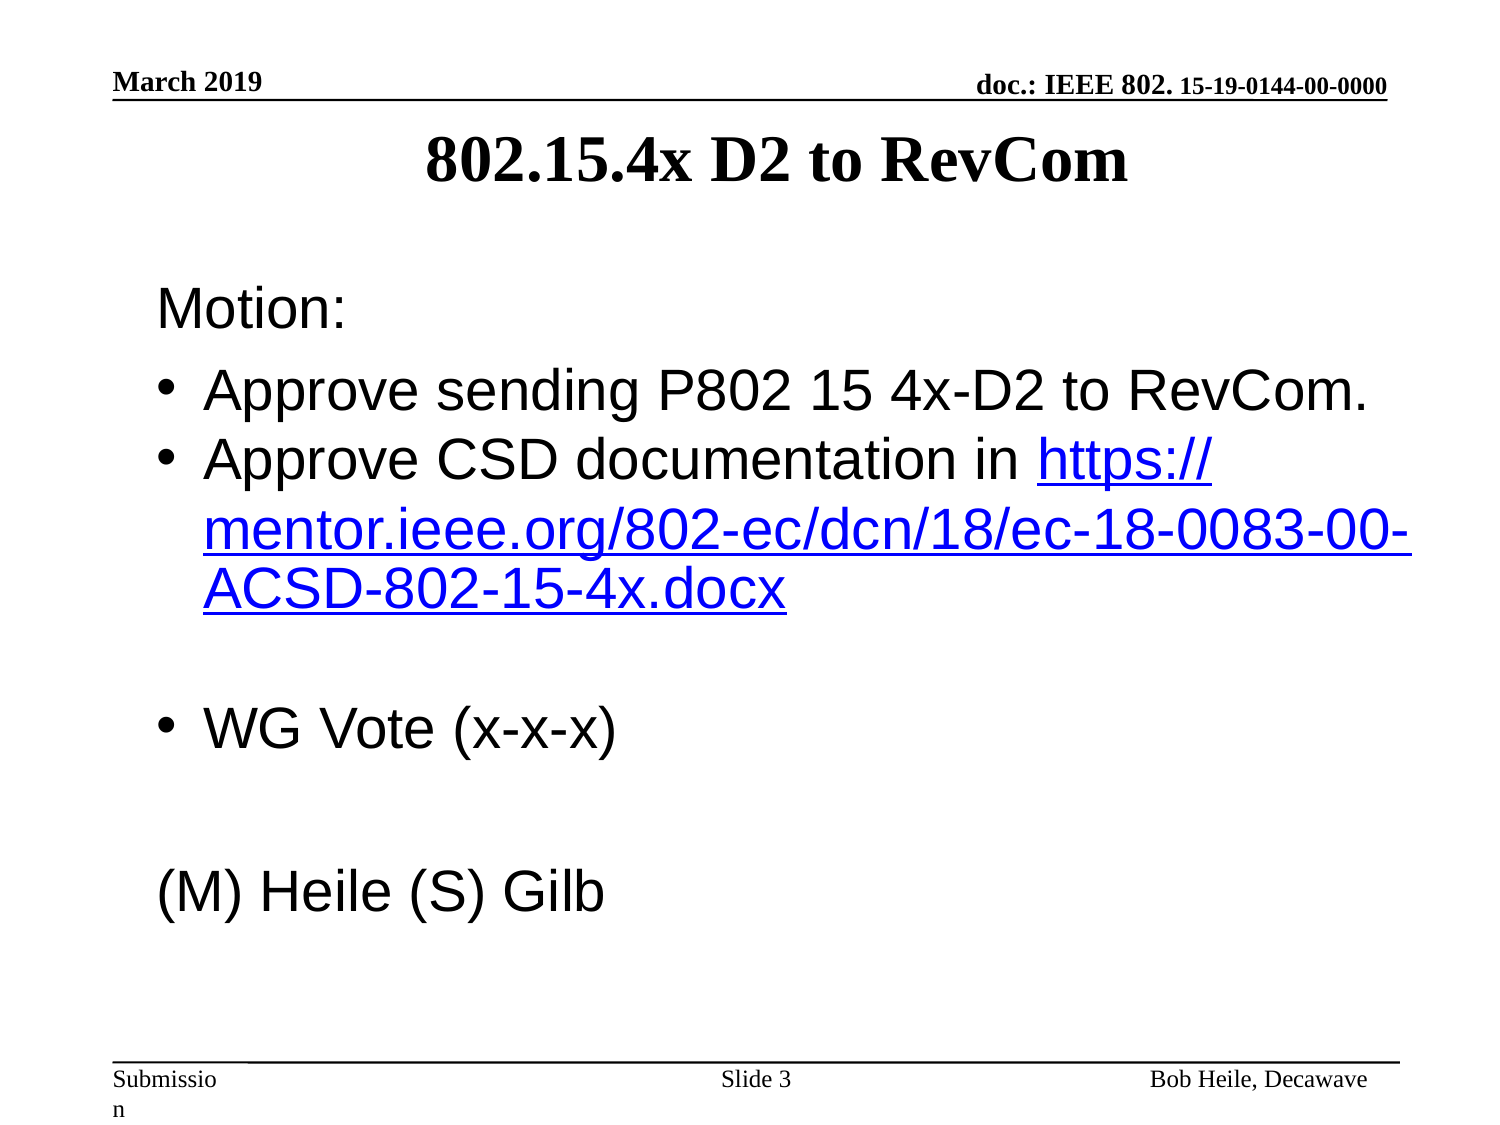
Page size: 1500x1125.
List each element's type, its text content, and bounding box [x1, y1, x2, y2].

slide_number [112, 62, 375, 98]
text_box 802.15.4x D2 to RevCom [140, 107, 1416, 233]
footer Bob Heile, Decawave [1149, 1062, 1413, 1093]
list Motion: Approve sending P802 15 4x-D2 to RevCom. Approve CSD documentation in https://mentor.ieee.org/802-ec/dcn/18/ec-18-0083-00-ACSD-802-15-4x.docx WG Vote (x-x-x) (M) Heile (S) Gilb [141, 262, 1434, 1050]
slide_number Slide 3 [712, 1062, 800, 1093]
